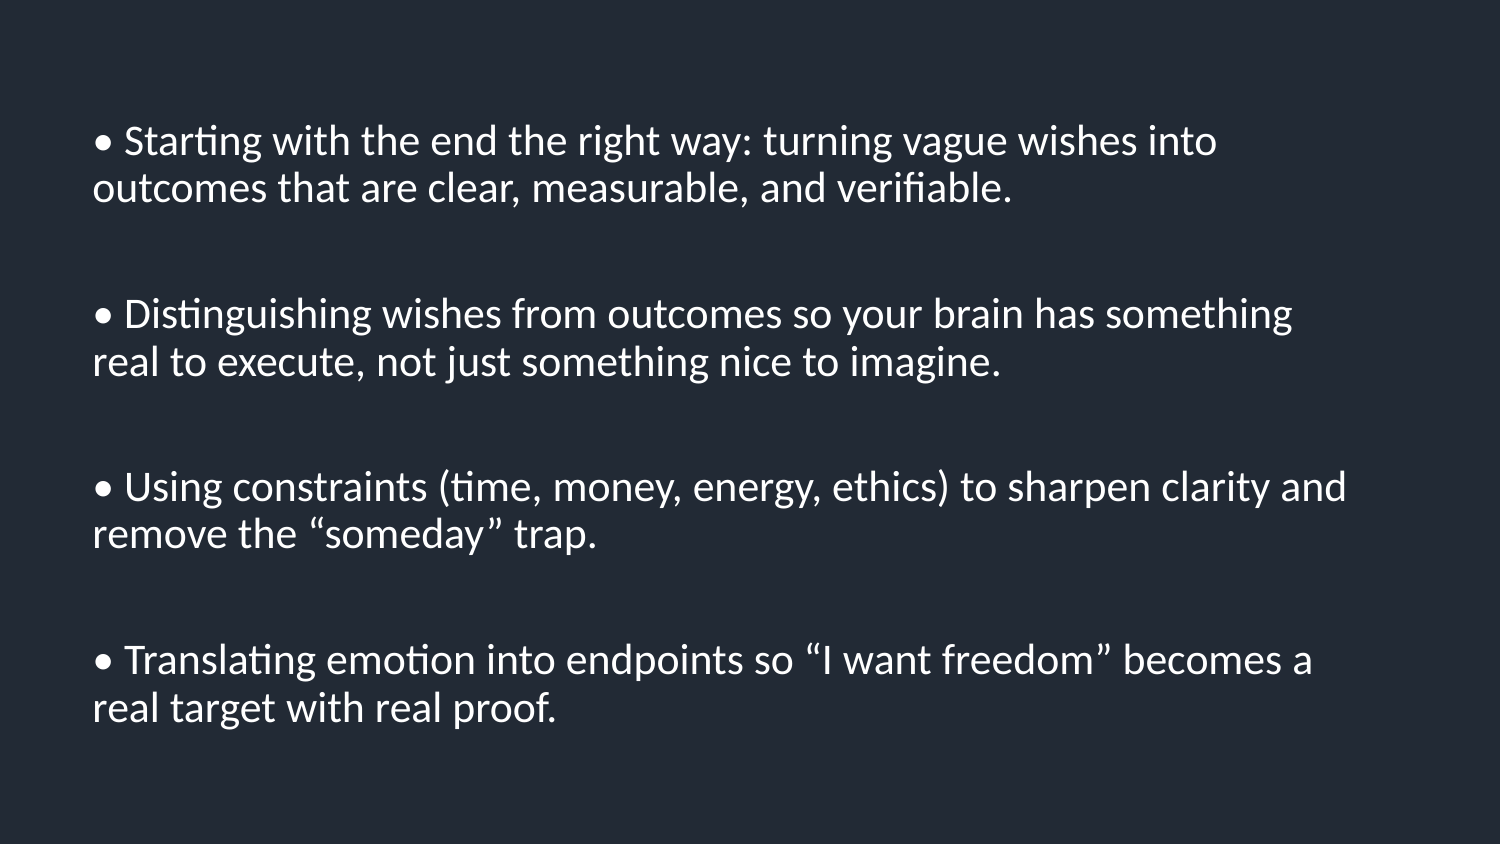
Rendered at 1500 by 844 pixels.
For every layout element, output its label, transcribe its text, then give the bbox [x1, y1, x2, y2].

list • Starting with the end the right way: turning vague wishes into outcomes that are clear, measurable, and verifiable. • Distinguishing wishes from outcomes so your brain has something real to execute, not just something nice to imagine. • Using constraints (time, money, energy, ethics) to sharpen clarity and remove the “someday” trap. • Translating emotion into endpoints so “I want freedom” becomes a real target with real proof. [77, 110, 1372, 677]
